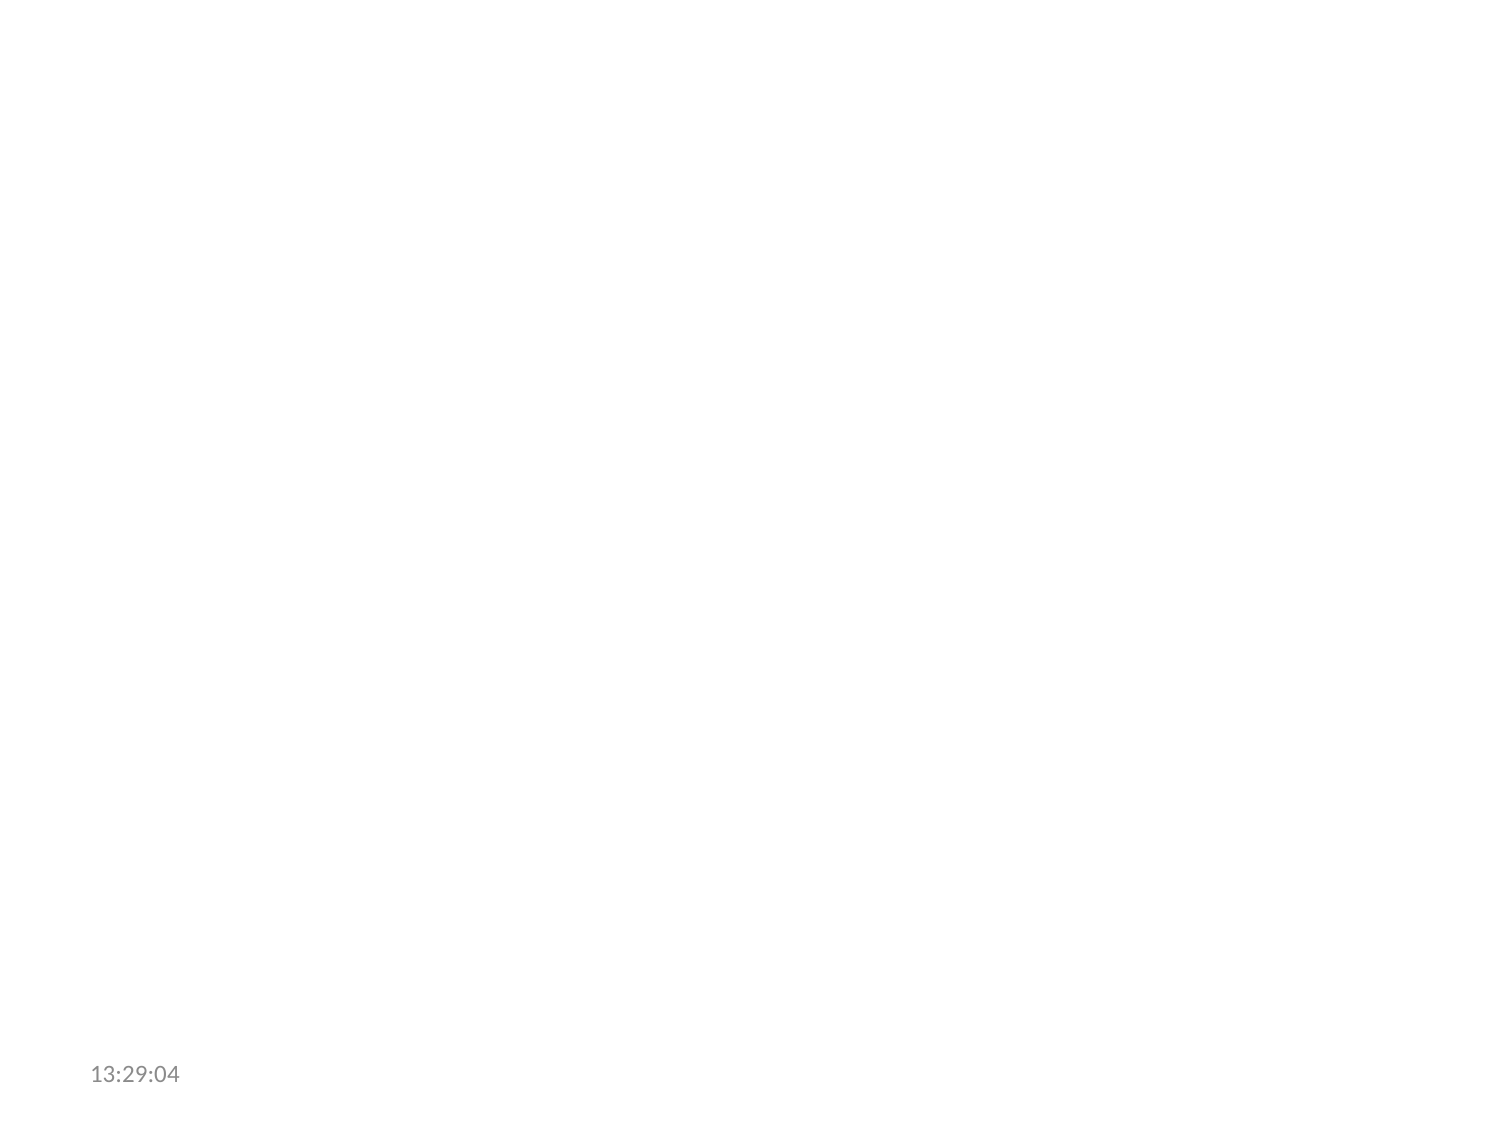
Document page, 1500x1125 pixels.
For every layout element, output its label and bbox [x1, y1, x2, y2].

slide_number [75, 1042, 425, 1103]
